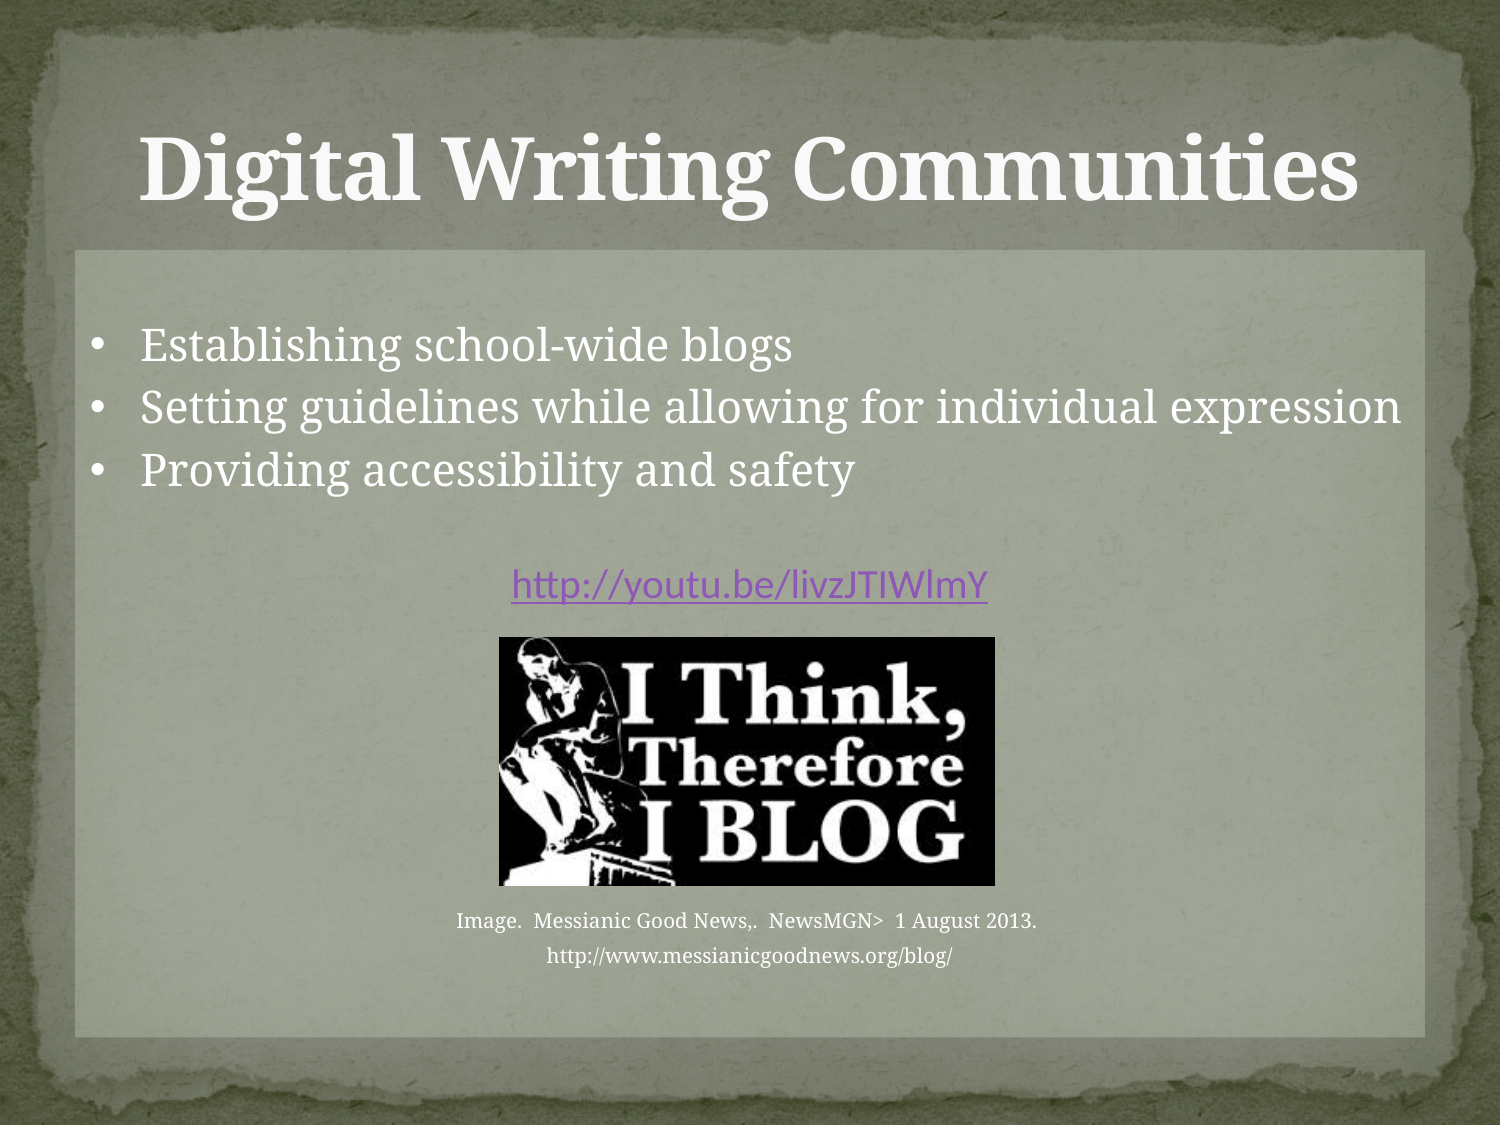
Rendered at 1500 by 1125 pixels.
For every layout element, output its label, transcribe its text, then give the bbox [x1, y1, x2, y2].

list Establishing school-wide blogs Setting guidelines while allowing for individual expression Providing accessibility and safety http://youtu.be/livzJTIWlmY Image. Messianic Good News,. NewsMGN> 1 August 2013. http://www.messianicgoodnews.org/blog/ [75, 249, 1425, 1038]
title Digital Writing Communities [74, 24, 1425, 225]
picture [499, 637, 995, 886]
